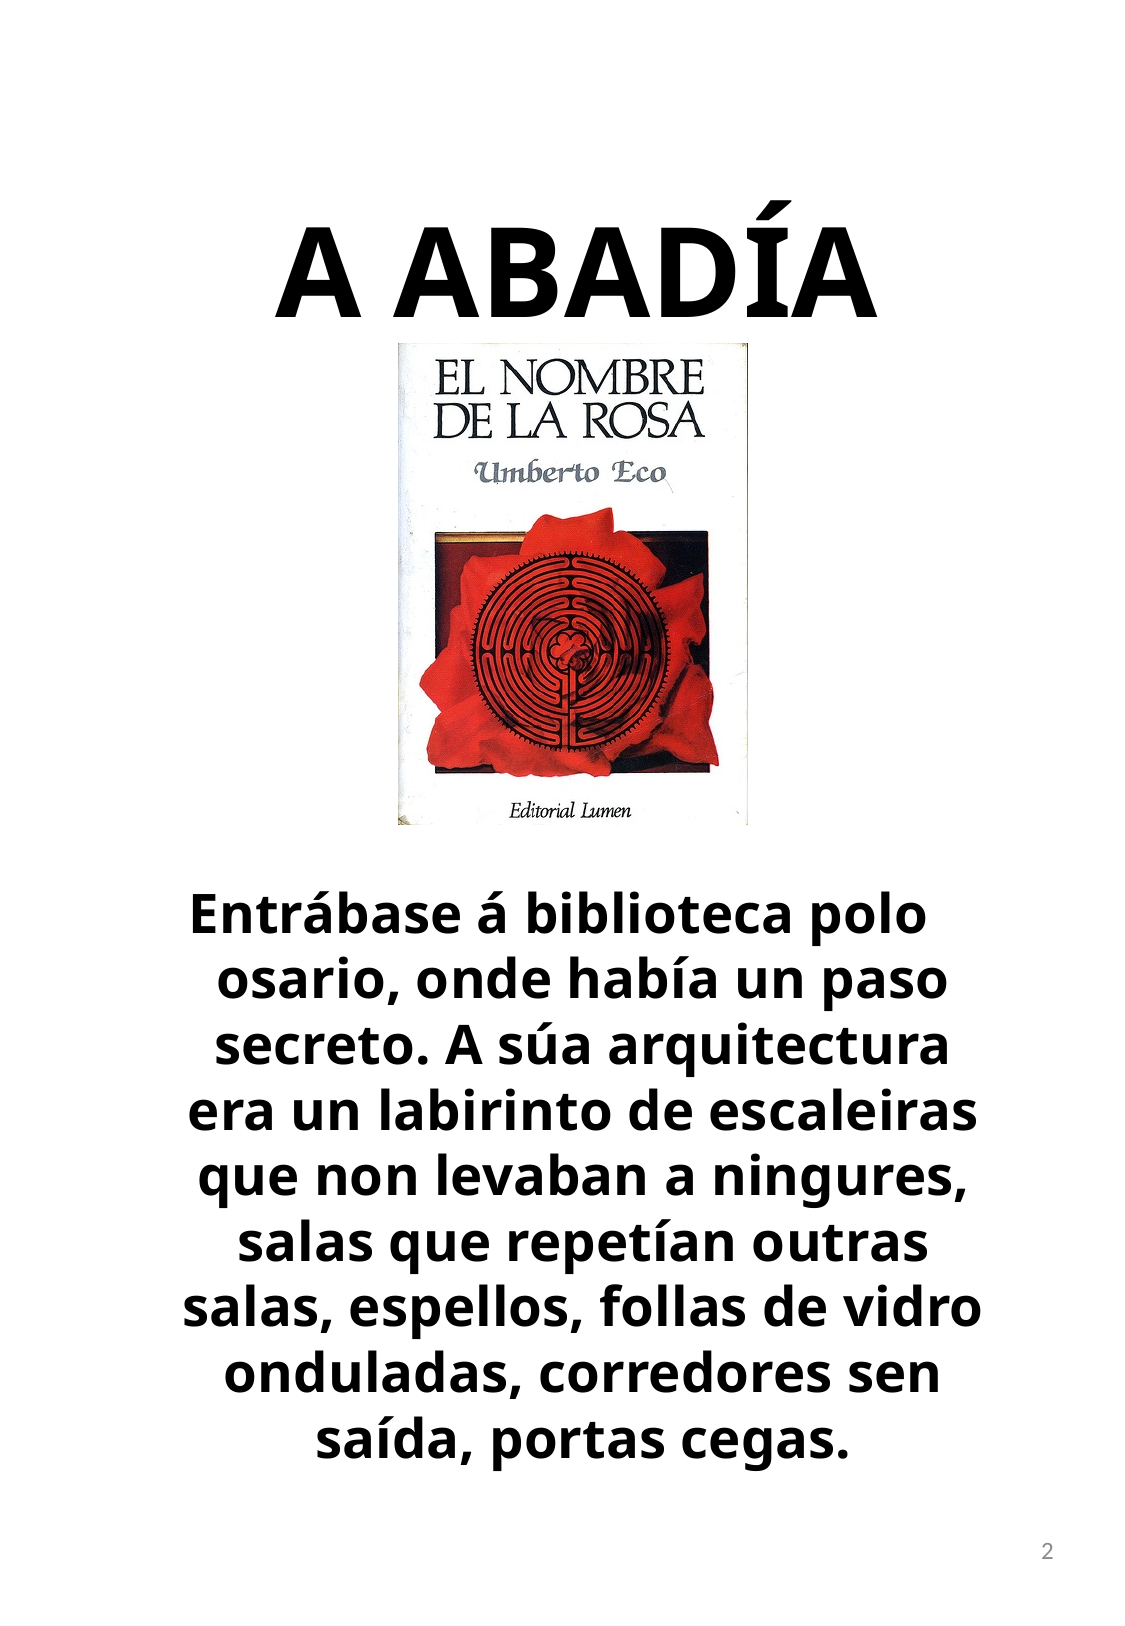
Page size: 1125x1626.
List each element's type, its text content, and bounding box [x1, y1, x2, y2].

slide_number 2 [806, 1506, 1069, 1593]
text_box Entrábase á biblioteca polo osario, onde había un paso secreto. A súa arquitectura era un labirinto de escaleiras que non levaban a ningures, salas que repetían outras salas, espellos, follas de vidro onduladas, corredores sen saída, portas cegas. [117, 871, 1001, 1481]
title A ABADÍA [210, 167, 943, 368]
picture [398, 343, 748, 825]
